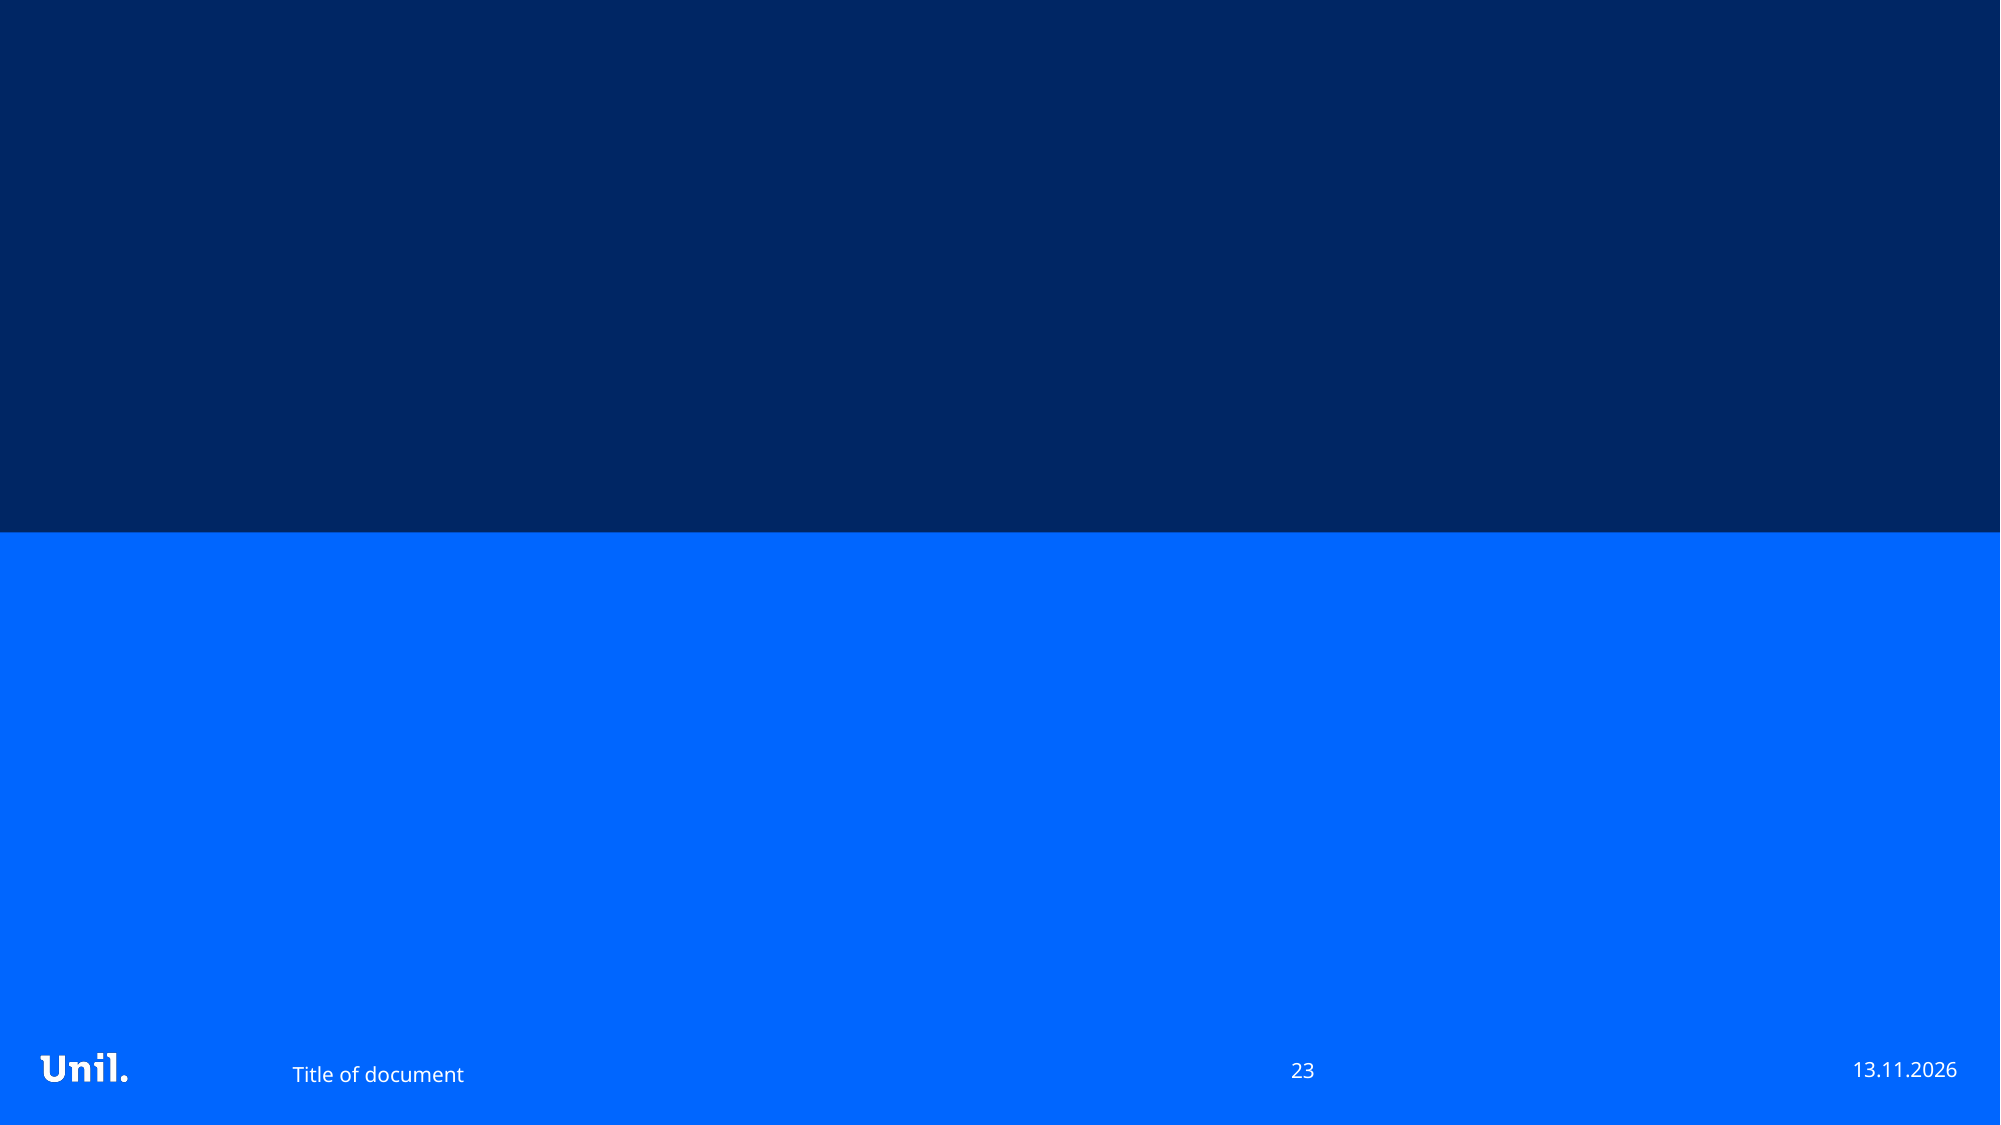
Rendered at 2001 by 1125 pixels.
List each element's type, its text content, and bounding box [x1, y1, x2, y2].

slide_number 23 [1250, 1037, 1355, 1086]
footer Title of document [292, 1011, 1048, 1087]
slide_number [1789, 1026, 1958, 1086]
picture [27, 1042, 141, 1095]
